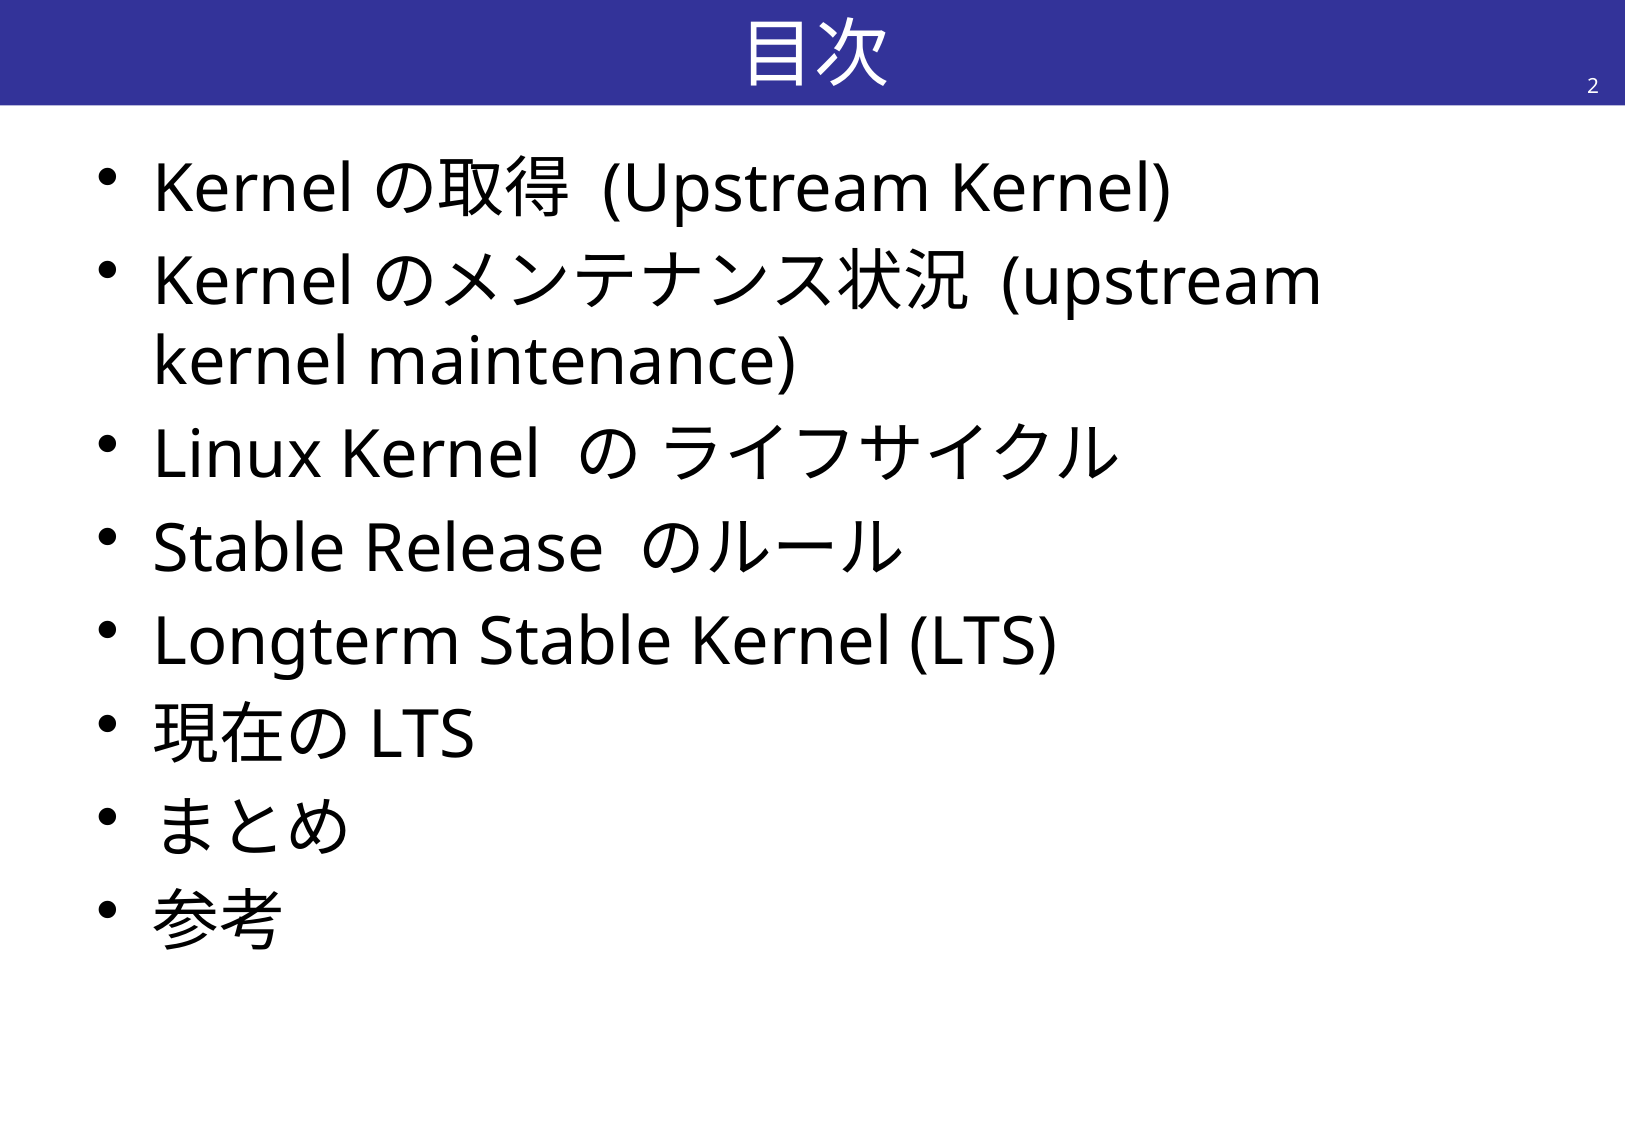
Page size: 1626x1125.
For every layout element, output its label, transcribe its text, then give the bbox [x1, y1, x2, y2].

list Kernelの取得 (Upstream Kernel) Kernelのメンテナンス状況 (upstream kernel maintenance) Linux Kernel の ライフサイクル Stable Release のルール Longterm Stable Kernel (LTS) 現在のLTS まとめ 参考 [81, 137, 1544, 982]
title 目次 [83, 0, 1546, 102]
slide_number 2 [1522, 65, 1614, 105]
